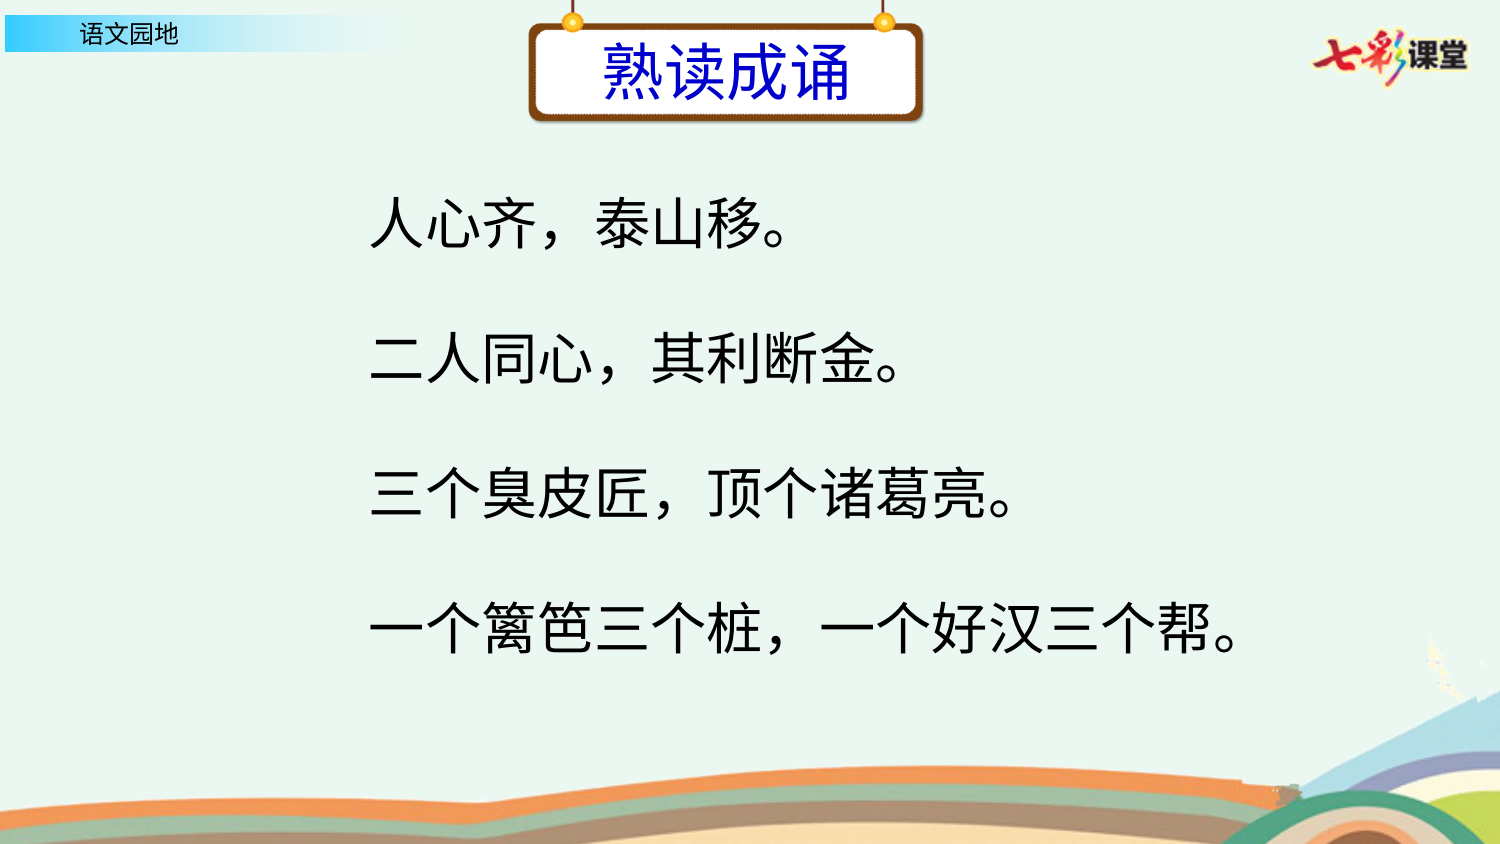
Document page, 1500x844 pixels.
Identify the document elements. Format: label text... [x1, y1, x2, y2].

picture [0, 572, 1500, 844]
text_box 人心齐，泰山移。 二人同心，其利断金。 三个臭皮匠，顶个诸葛亮。 一个篱笆三个桩，一个好汉三个帮。 [354, 113, 1284, 736]
picture [1308, 14, 1477, 95]
picture [527, 0, 926, 126]
